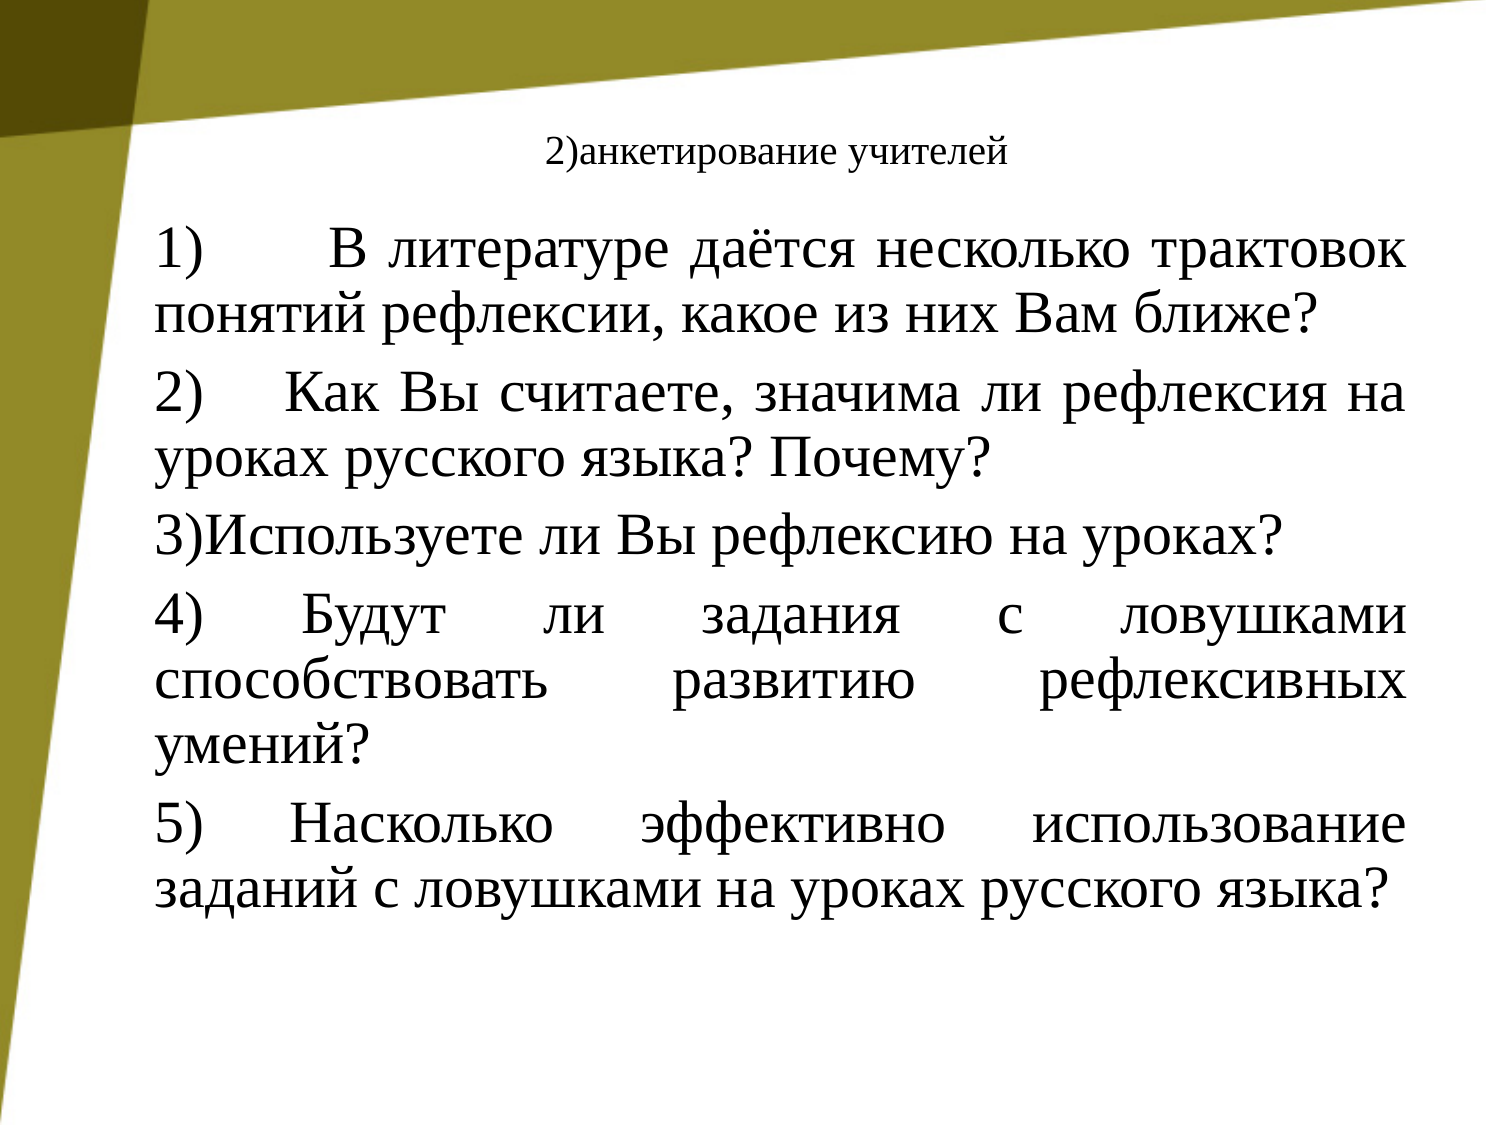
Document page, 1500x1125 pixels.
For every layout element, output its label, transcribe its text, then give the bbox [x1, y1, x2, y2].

title 2)анкетирование учителей [139, 121, 1424, 208]
picture [0, 0, 1500, 1125]
list 1) В литературе даётся несколько трактовок понятий рефлексии, какое из них Вам ближе? 2) Как Вы считаете, значима ли рефлексия на уроках русского языка? Почему? 3)Используете ли Вы рефлексию на уроках? 4) Будут ли задания с ловушками способствовать развитию рефлексивных умений? 5) Насколько эффективно использование заданий с ловушками на уроках русского языка? [139, 208, 1424, 1014]
